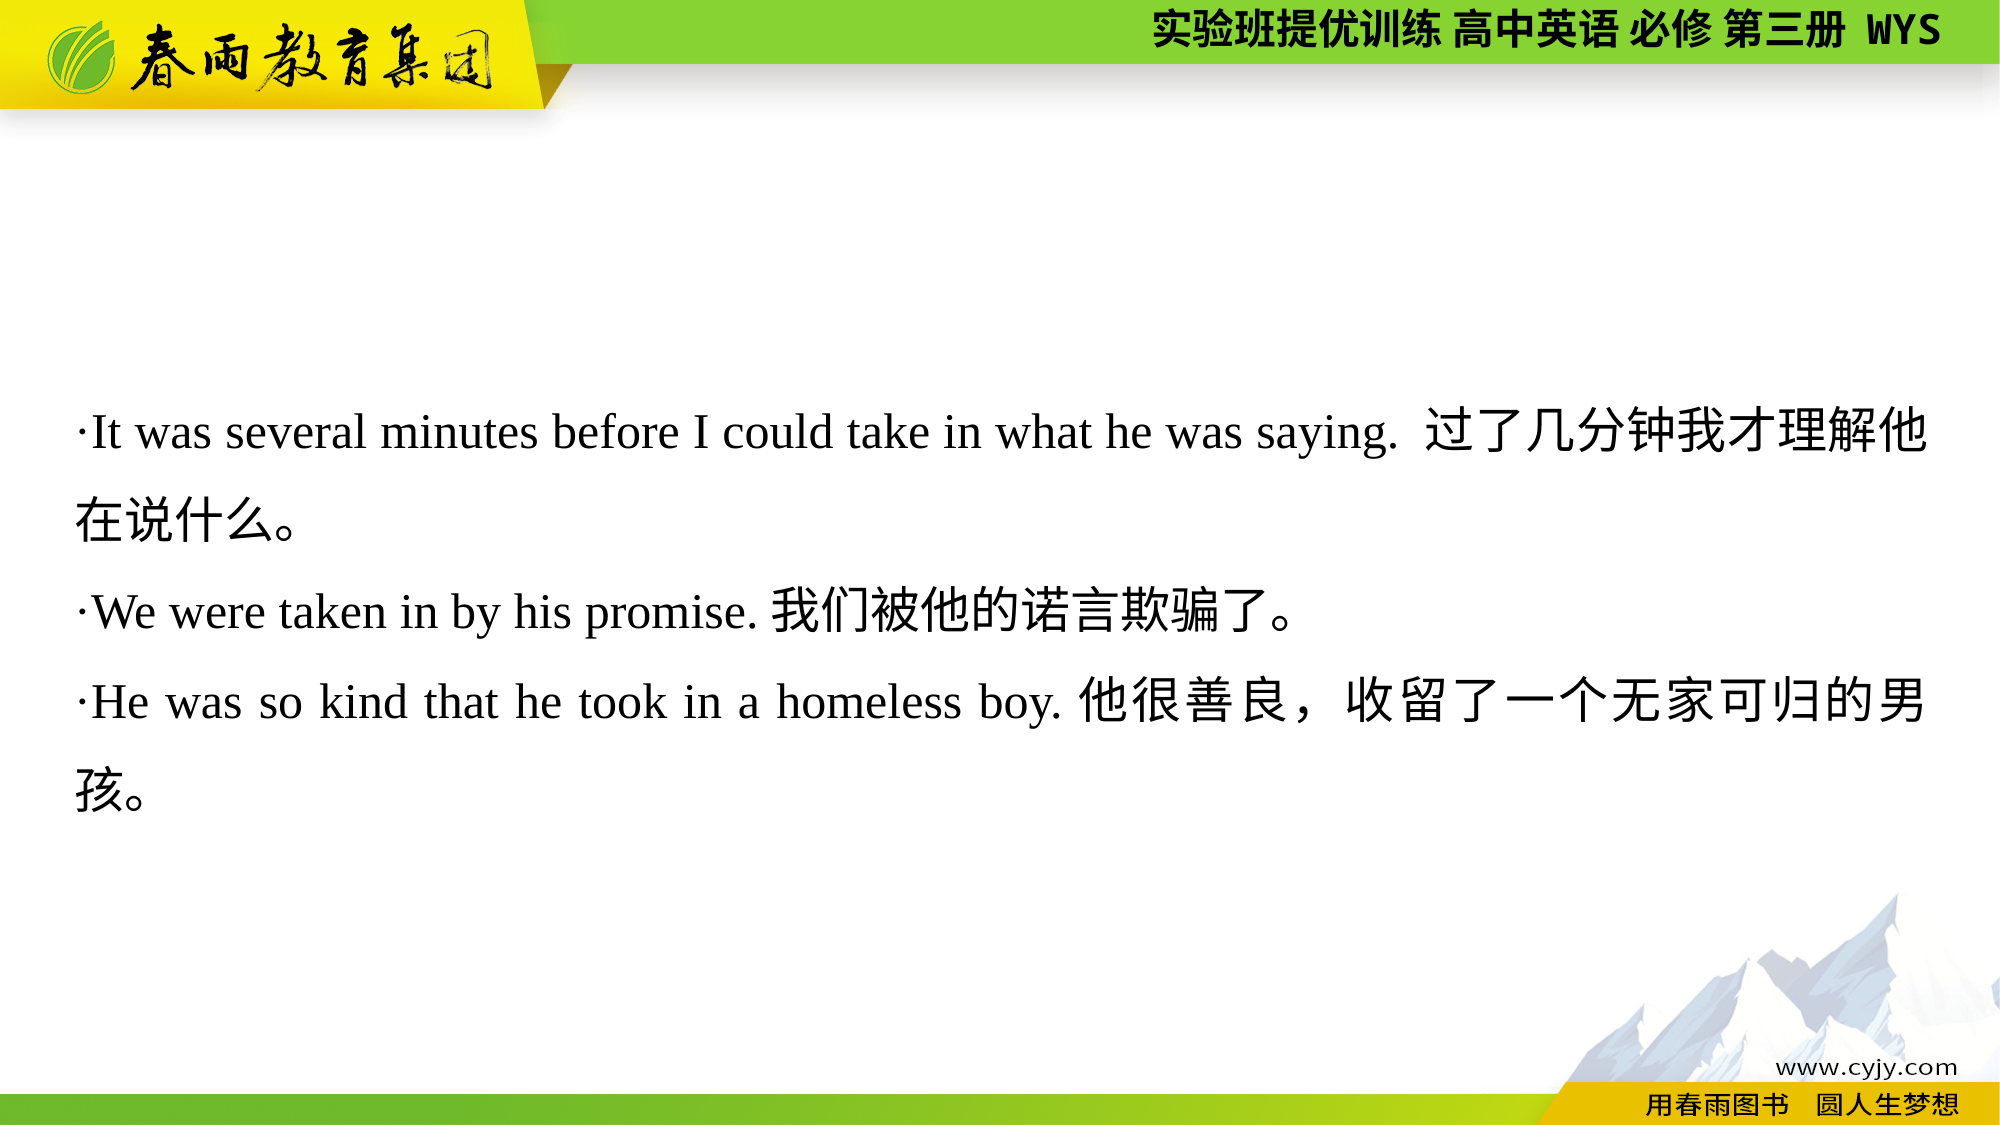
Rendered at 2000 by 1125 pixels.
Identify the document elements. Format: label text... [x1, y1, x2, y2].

list ·It was several minutes before I could take in what he was saying. 过了几分钟我才理解他在说什么。 ·We were taken in by his promise.我们被他的诺言欺骗了。 ·He was so kind that he took in a homeless boy.他很善良，收留了一个无家可归的男孩。 [59, 360, 1944, 728]
picture [0, 0, 2000, 1125]
